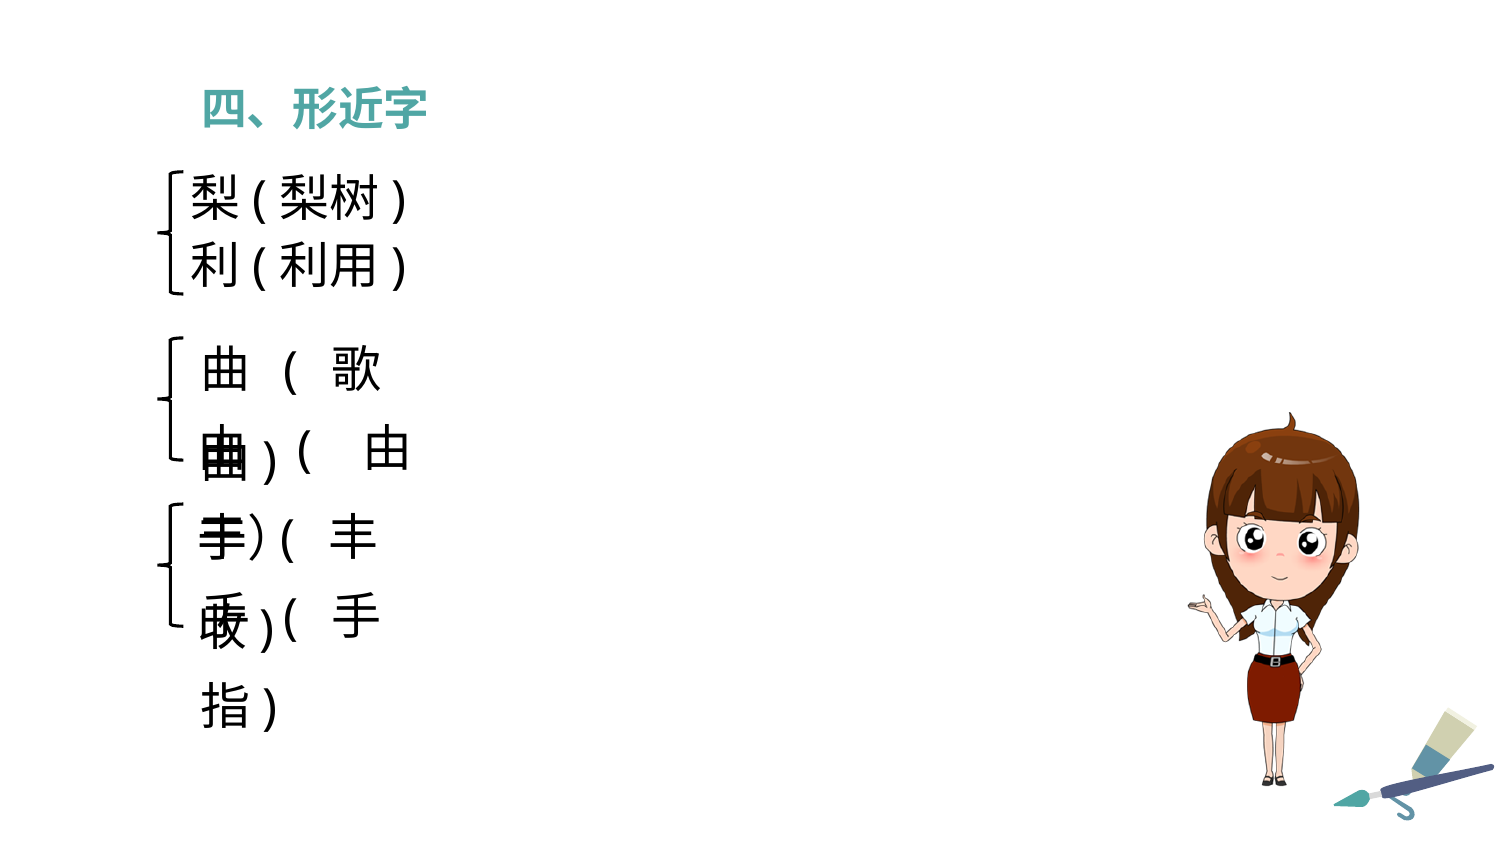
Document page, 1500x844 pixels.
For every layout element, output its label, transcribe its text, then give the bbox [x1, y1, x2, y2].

text_box 利(利用) [175, 226, 422, 301]
text_box 手(手指) [186, 547, 396, 652]
text_box 由(由于） [182, 379, 428, 485]
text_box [1358, 708, 1481, 844]
text_box 曲(歌曲) [186, 301, 396, 379]
picture [1088, 412, 1458, 792]
text_box 丰(丰收) [183, 467, 393, 573]
text_box [157, 337, 184, 461]
text_box 四、形近字 [186, 44, 485, 592]
text_box 梨(梨树) [175, 159, 422, 226]
text_box [157, 503, 184, 627]
text_box [157, 171, 175, 294]
